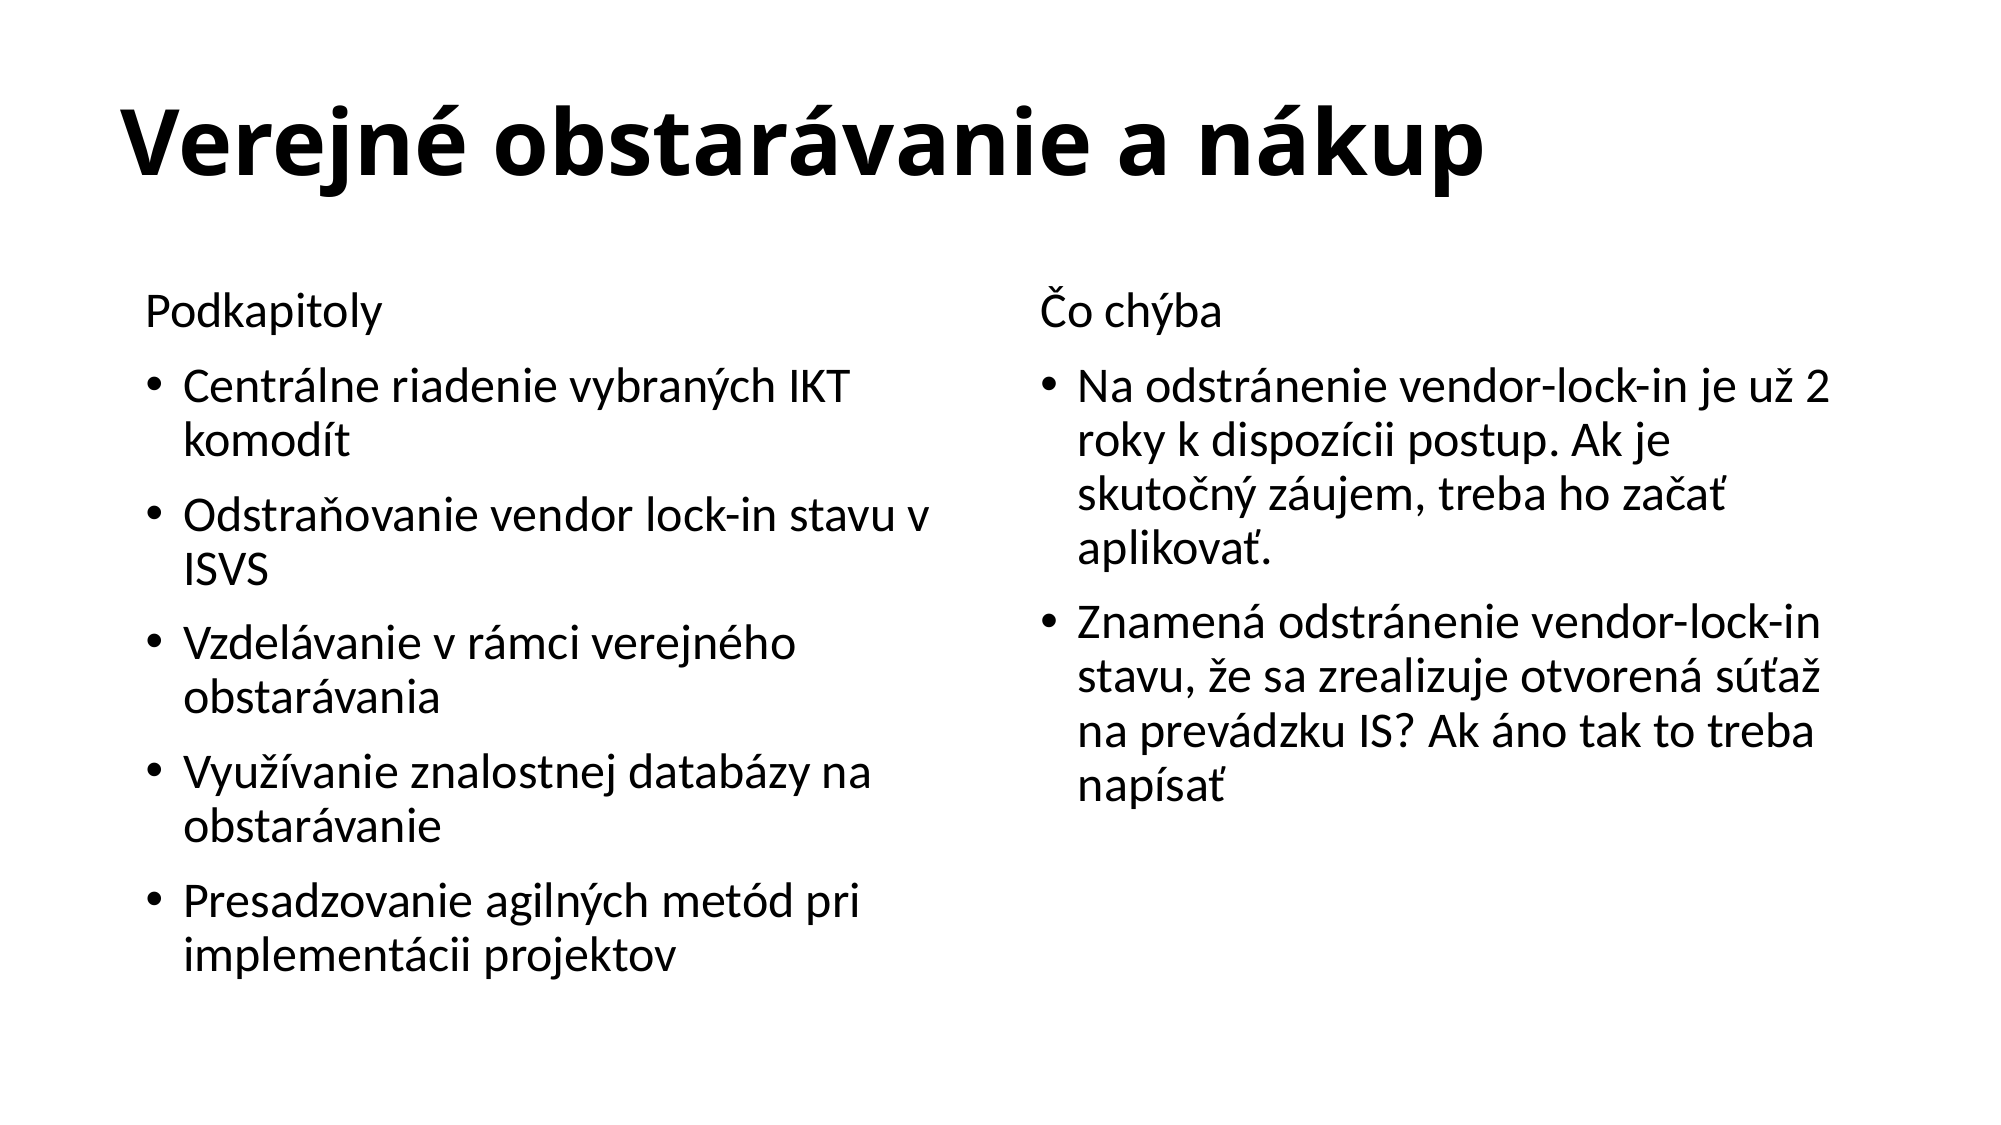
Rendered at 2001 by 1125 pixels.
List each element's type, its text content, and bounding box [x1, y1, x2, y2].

list Čo chýba Na odstránenie vendor-lock-in je už 2 roky k dispozícii postup. Ak je skutočný záujem, treba ho začať aplikovať. Znamená odstránenie vendor-lock-in stavu, že sa zrealizuje otvorená súťaž na prevádzku IS? Ak áno tak to treba napísať [1025, 276, 1855, 998]
title Verejné obstarávanie a nákup [105, 52, 1895, 240]
text_box Podkapitoly Centrálne riadenie vybraných IKT komodít Odstraňovanie vendor lock-in stavu v ISVS Vzdelávanie v rámci verejného obstarávania Využívanie znalostnej databázy na obstarávanie Presadzovanie agilných metód pri implementácii projektov [130, 276, 960, 998]
